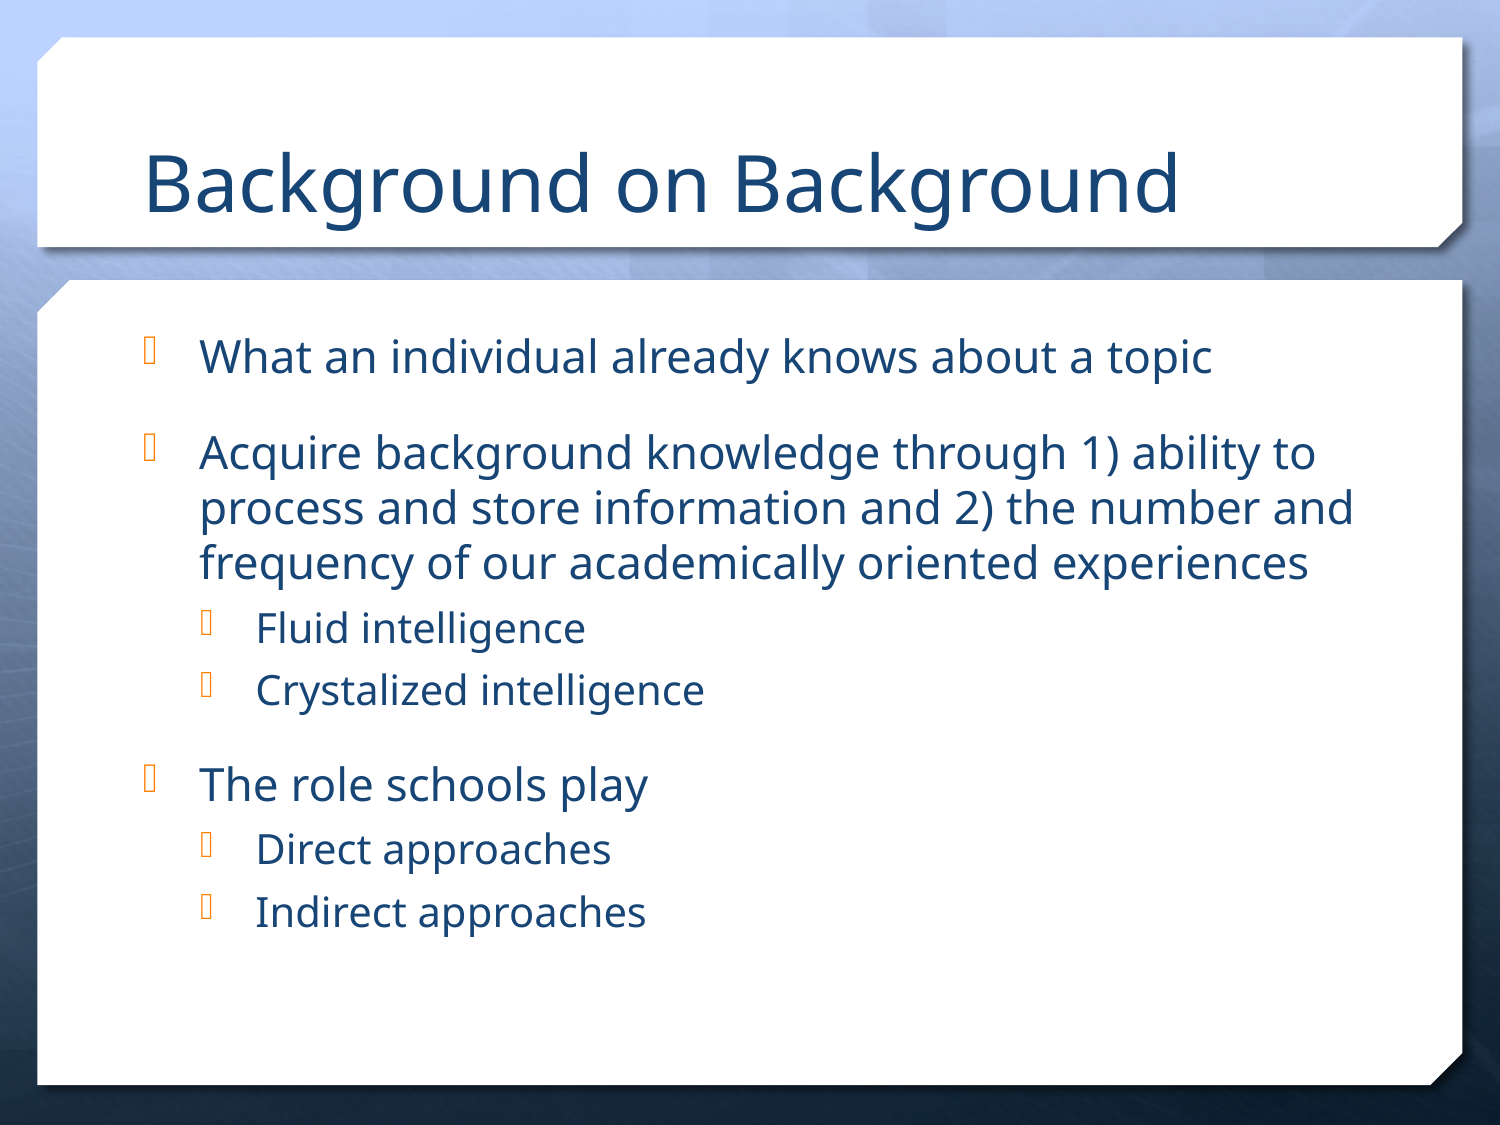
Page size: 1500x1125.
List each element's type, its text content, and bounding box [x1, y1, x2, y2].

list What an individual already knows about a topic Acquire background knowledge through 1) ability to process and store information and 2) the number and frequency of our academically oriented experiences Fluid intelligence Crystalized intelligence The role schools play Direct approaches Indirect approaches [127, 319, 1372, 978]
title Background on Background [127, 48, 1372, 236]
